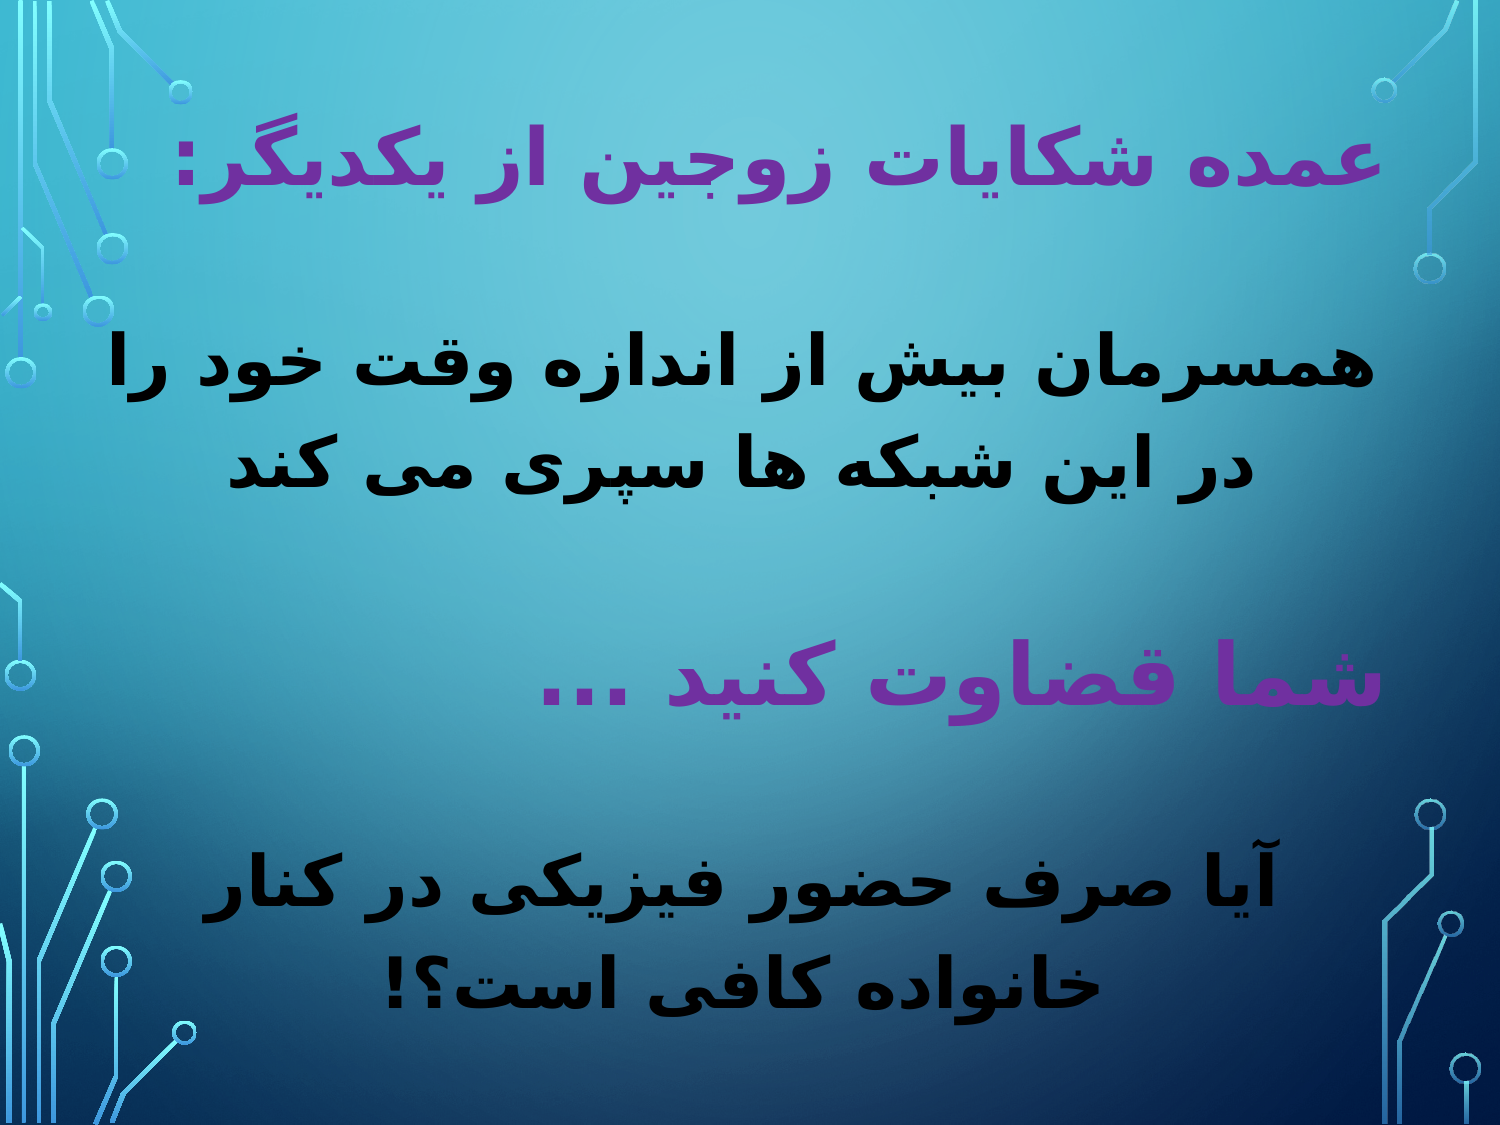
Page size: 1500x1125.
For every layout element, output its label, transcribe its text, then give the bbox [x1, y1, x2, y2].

list عمده شکایات زوجین از یکدیگر: همسرمان بیش از اندازه وقت خود را در این شبکه ها سپری می کند شما قضاوت کنید ... آیا صرف حضور فیزیکی در کنار خانواده کافی است؟! [82, 79, 1404, 1046]
